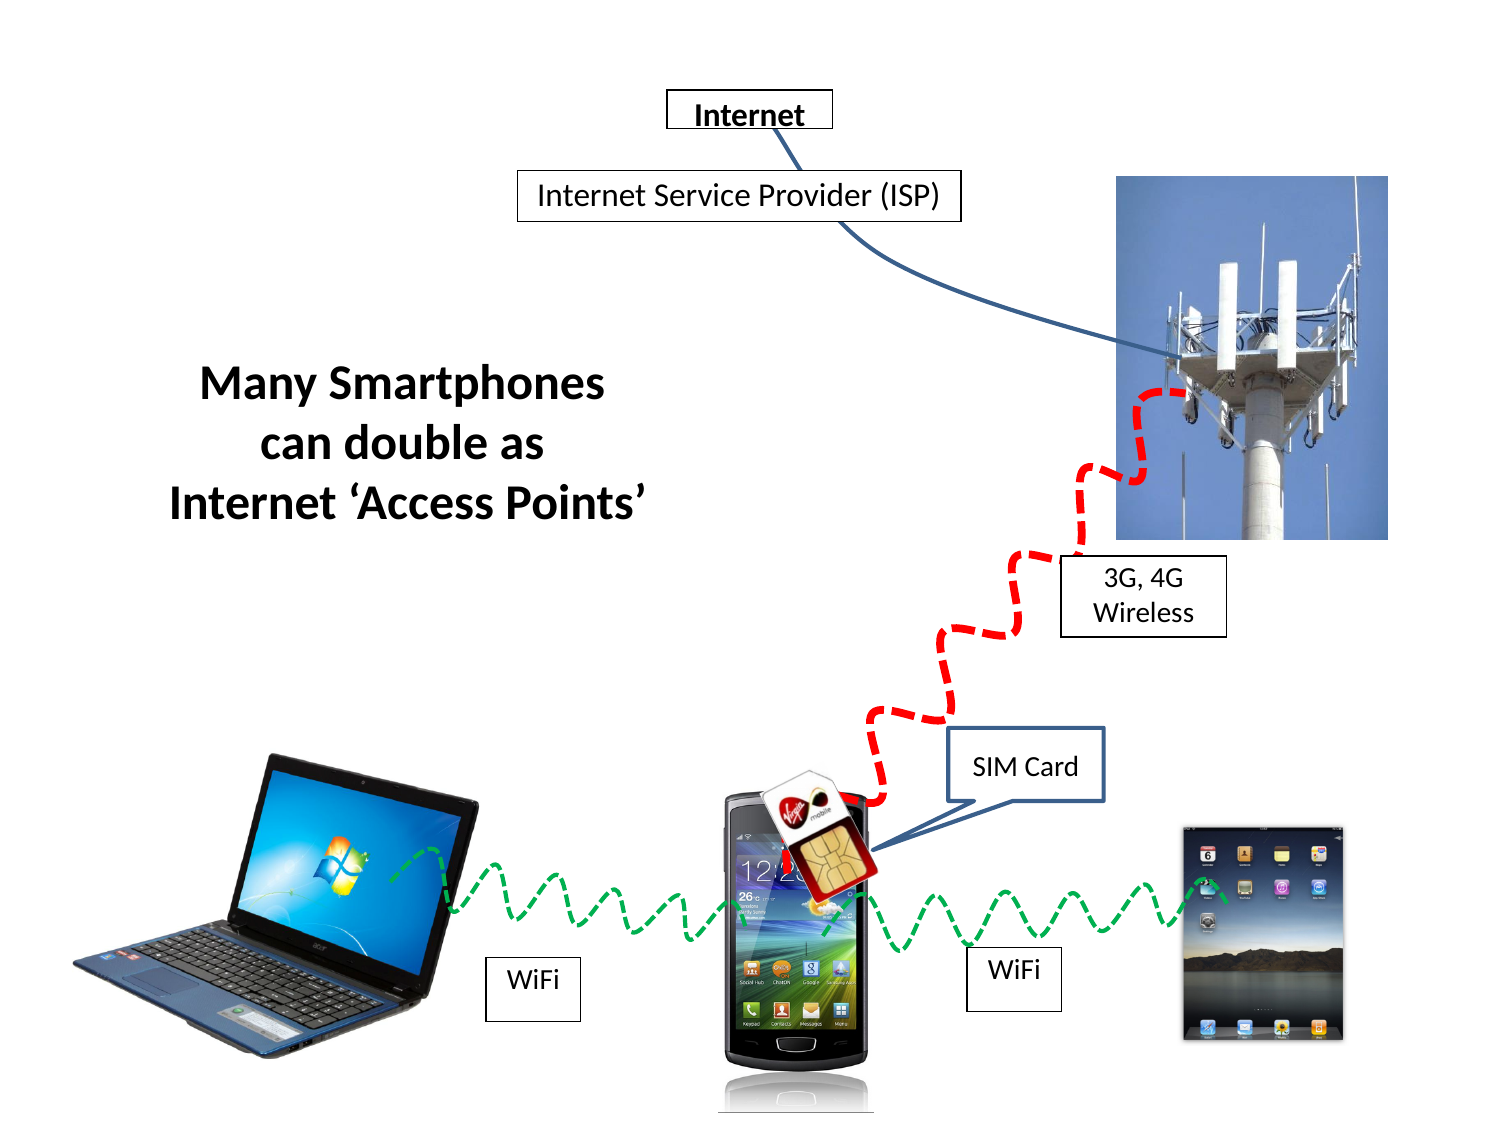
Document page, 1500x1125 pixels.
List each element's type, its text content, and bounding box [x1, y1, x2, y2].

picture [1177, 821, 1350, 1047]
text_box 3G, 4G Wireless [1060, 555, 1227, 637]
text_box WiFi [967, 947, 1062, 1012]
picture [717, 762, 879, 1114]
text_box SIM Card [879, 725, 1106, 851]
text_box [772, 129, 868, 170]
text_box WiFi [491, 957, 581, 1022]
text_box [837, 222, 1110, 342]
picture [1115, 176, 1389, 540]
text_box Many Smartphones can double as Internet ‘Access Points’ [153, 342, 663, 537]
text_box [879, 882, 1172, 953]
text_box Internet Service Provider (ISP) [517, 170, 961, 222]
text_box Internet [667, 90, 833, 129]
text_box [862, 464, 1110, 804]
text_box [491, 862, 712, 942]
picture [66, 747, 487, 1063]
